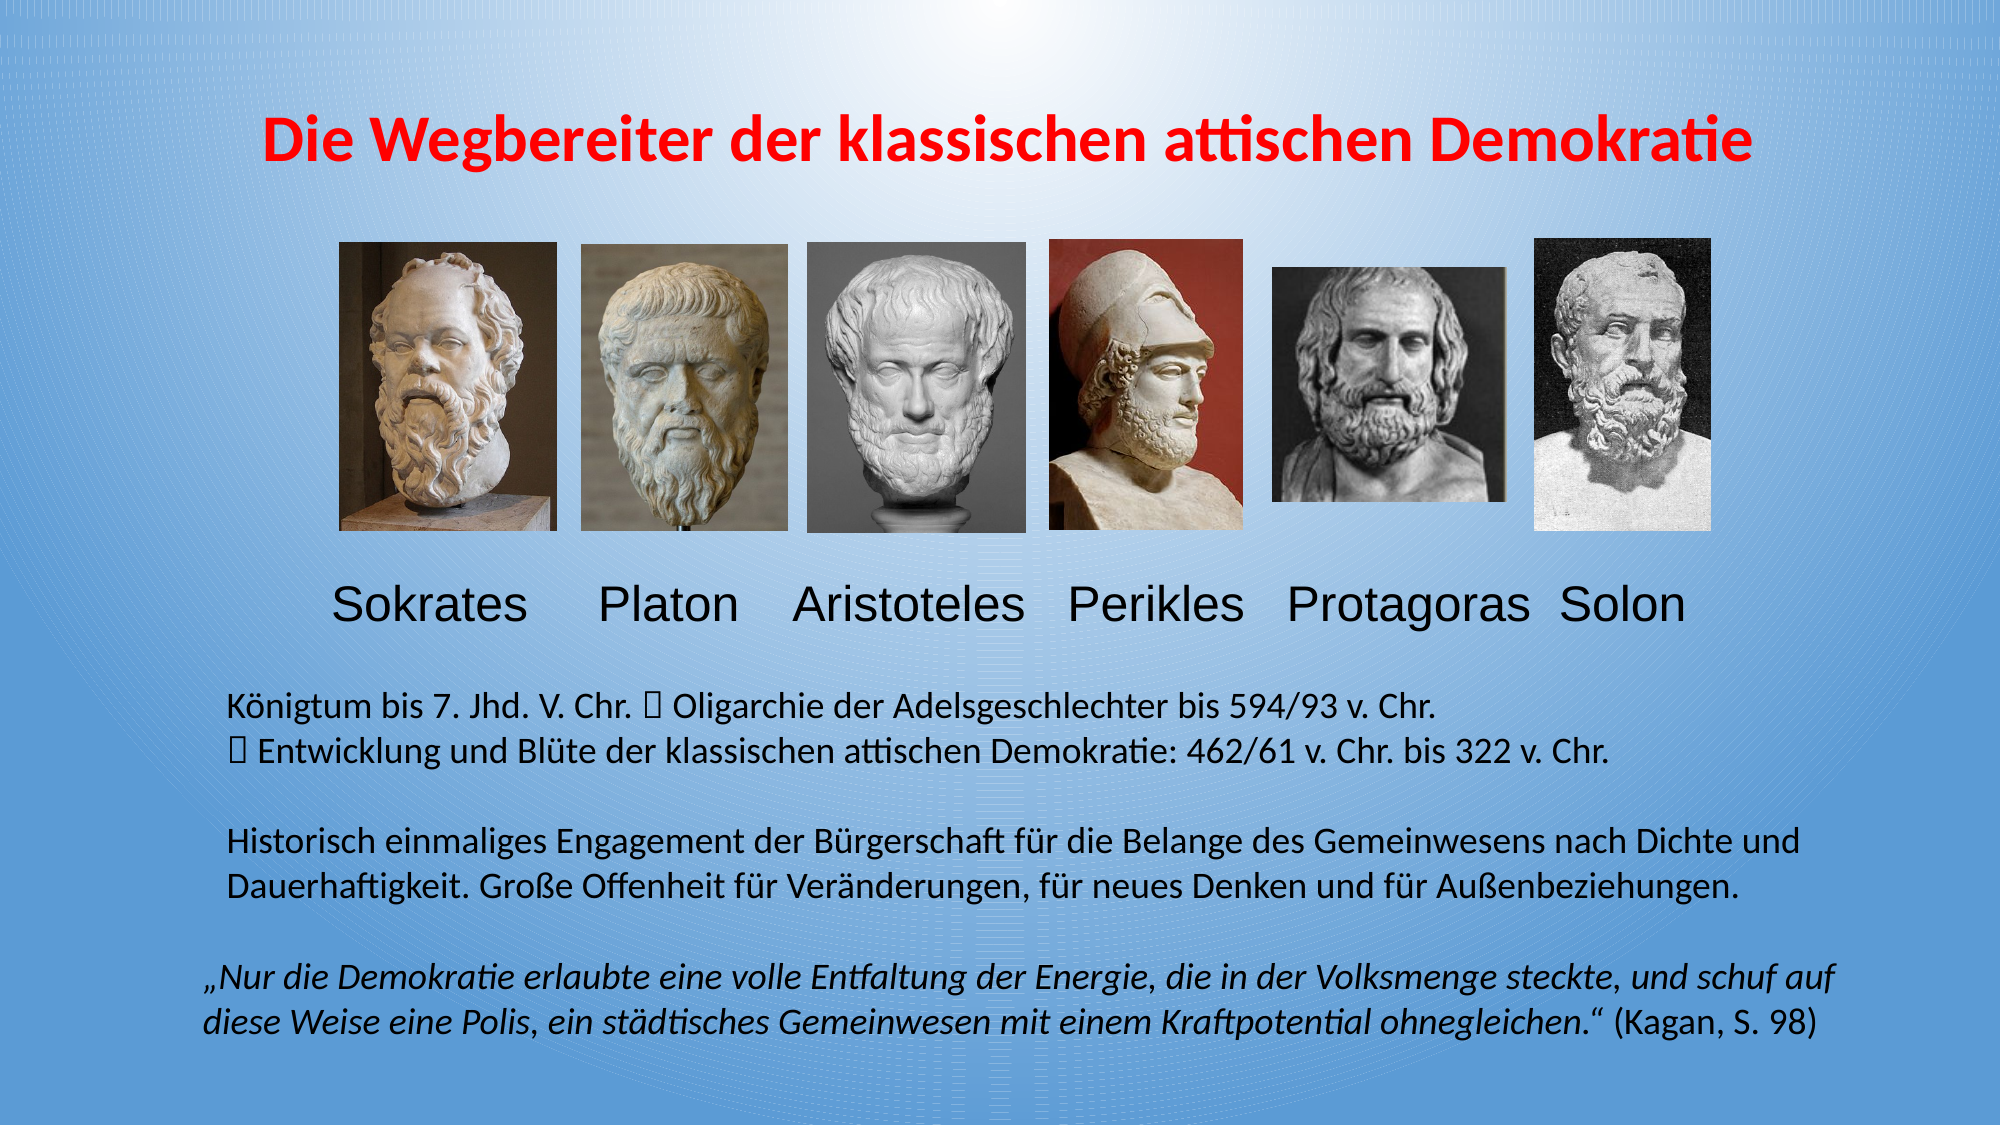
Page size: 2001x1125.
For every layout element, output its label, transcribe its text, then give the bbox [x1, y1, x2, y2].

text_box Sokrates Platon Aristoteles Perikles Protagoras Solon [316, 564, 1711, 639]
picture [807, 242, 1026, 533]
picture [339, 242, 557, 531]
text_box Die Wegbereiter der klassischen attischen Demokratie [188, 86, 1831, 182]
picture [1272, 267, 1507, 503]
picture [1049, 239, 1243, 530]
text_box Königtum bis 7. Jhd. V. Chr.  Oligarchie der Adelsgeschlechter bis 594/93 v. Chr.  Entwicklung und Blüte der klassischen attischen Demokratie: 462/61 v. Chr. bis 322 v. Chr. Historisch einmaliges Engagement der Bürgerschaft für die Belange des Gemeinwesens nach Dichte und Dauerhaftigkeit. Große Offenheit für Veränderungen, für neues Denken und für Außenbeziehungen. [211, 673, 1835, 914]
text_box „Nur die Demokratie erlaubte eine volle Entfaltung der Energie, die in der Volksmenge steckte, und schuf auf diese Weise eine Polis, ein städtisches Gemeinwesen mit einem Kraftpotential ohnegleichen.“ (Kagan, S. 98) [188, 944, 1859, 1050]
picture [1534, 238, 1711, 531]
picture [581, 244, 788, 531]
